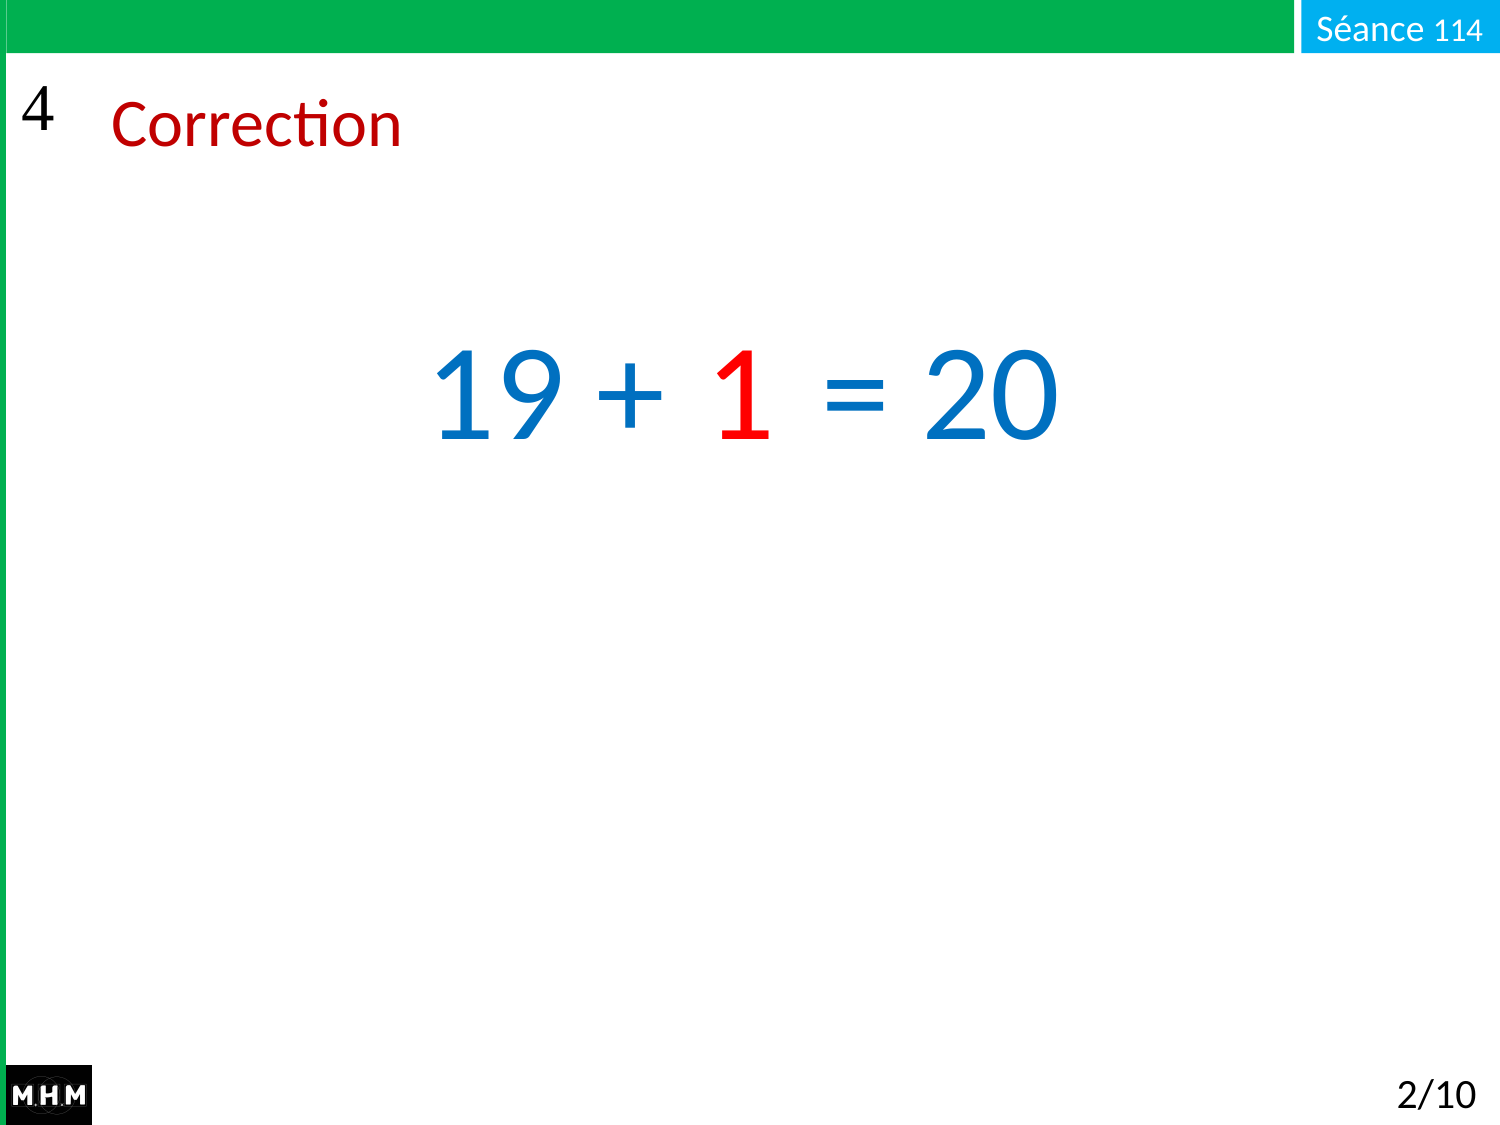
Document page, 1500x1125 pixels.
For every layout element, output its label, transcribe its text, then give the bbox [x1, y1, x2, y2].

text_box 1 [665, 294, 815, 475]
list 2/10 [1373, 1064, 1500, 1125]
text_box 19 + … = 20 [815, 294, 1091, 475]
title Correction [96, 80, 1391, 170]
picture [6, 1065, 92, 1125]
text_box 19 + … = 20 [396, 294, 665, 475]
